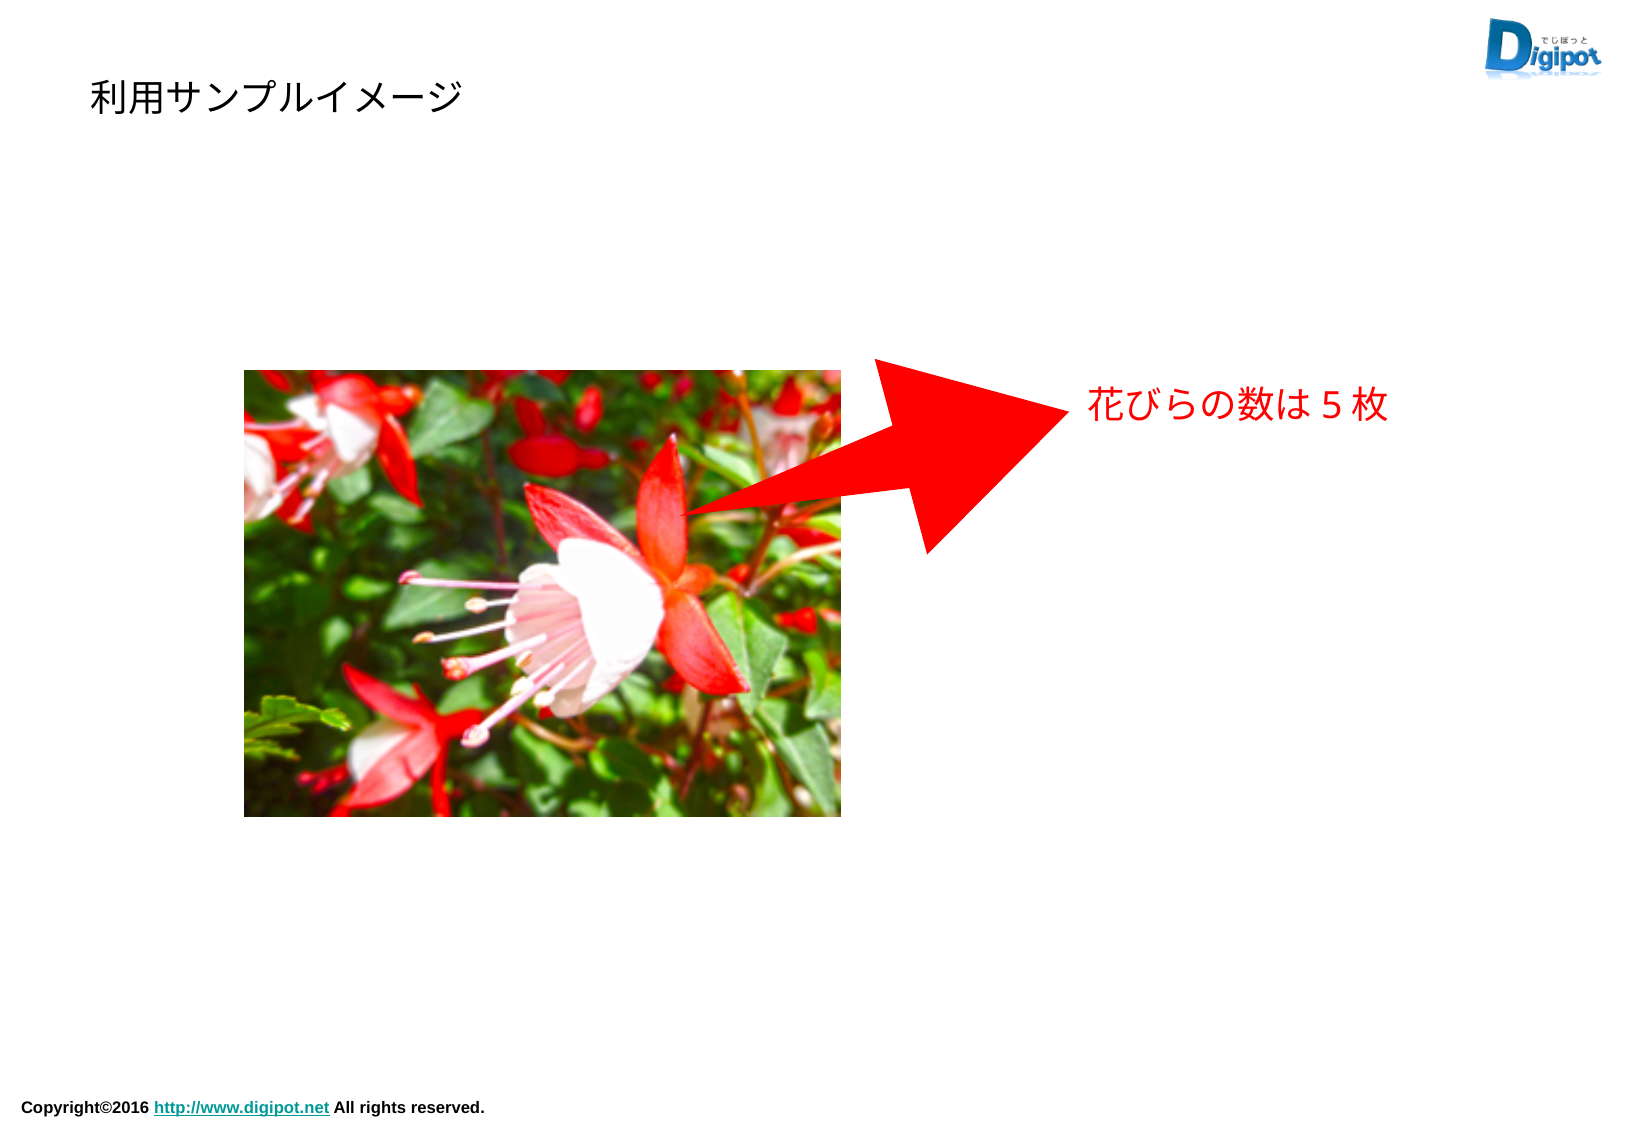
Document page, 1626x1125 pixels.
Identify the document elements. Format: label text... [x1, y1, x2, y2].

text_box 花びらの数は5枚 [1072, 373, 1404, 434]
text_box 利用サンプルイメージ [75, 67, 479, 127]
text_box [845, 356, 1072, 557]
picture [243, 370, 841, 817]
picture [1485, 18, 1602, 82]
